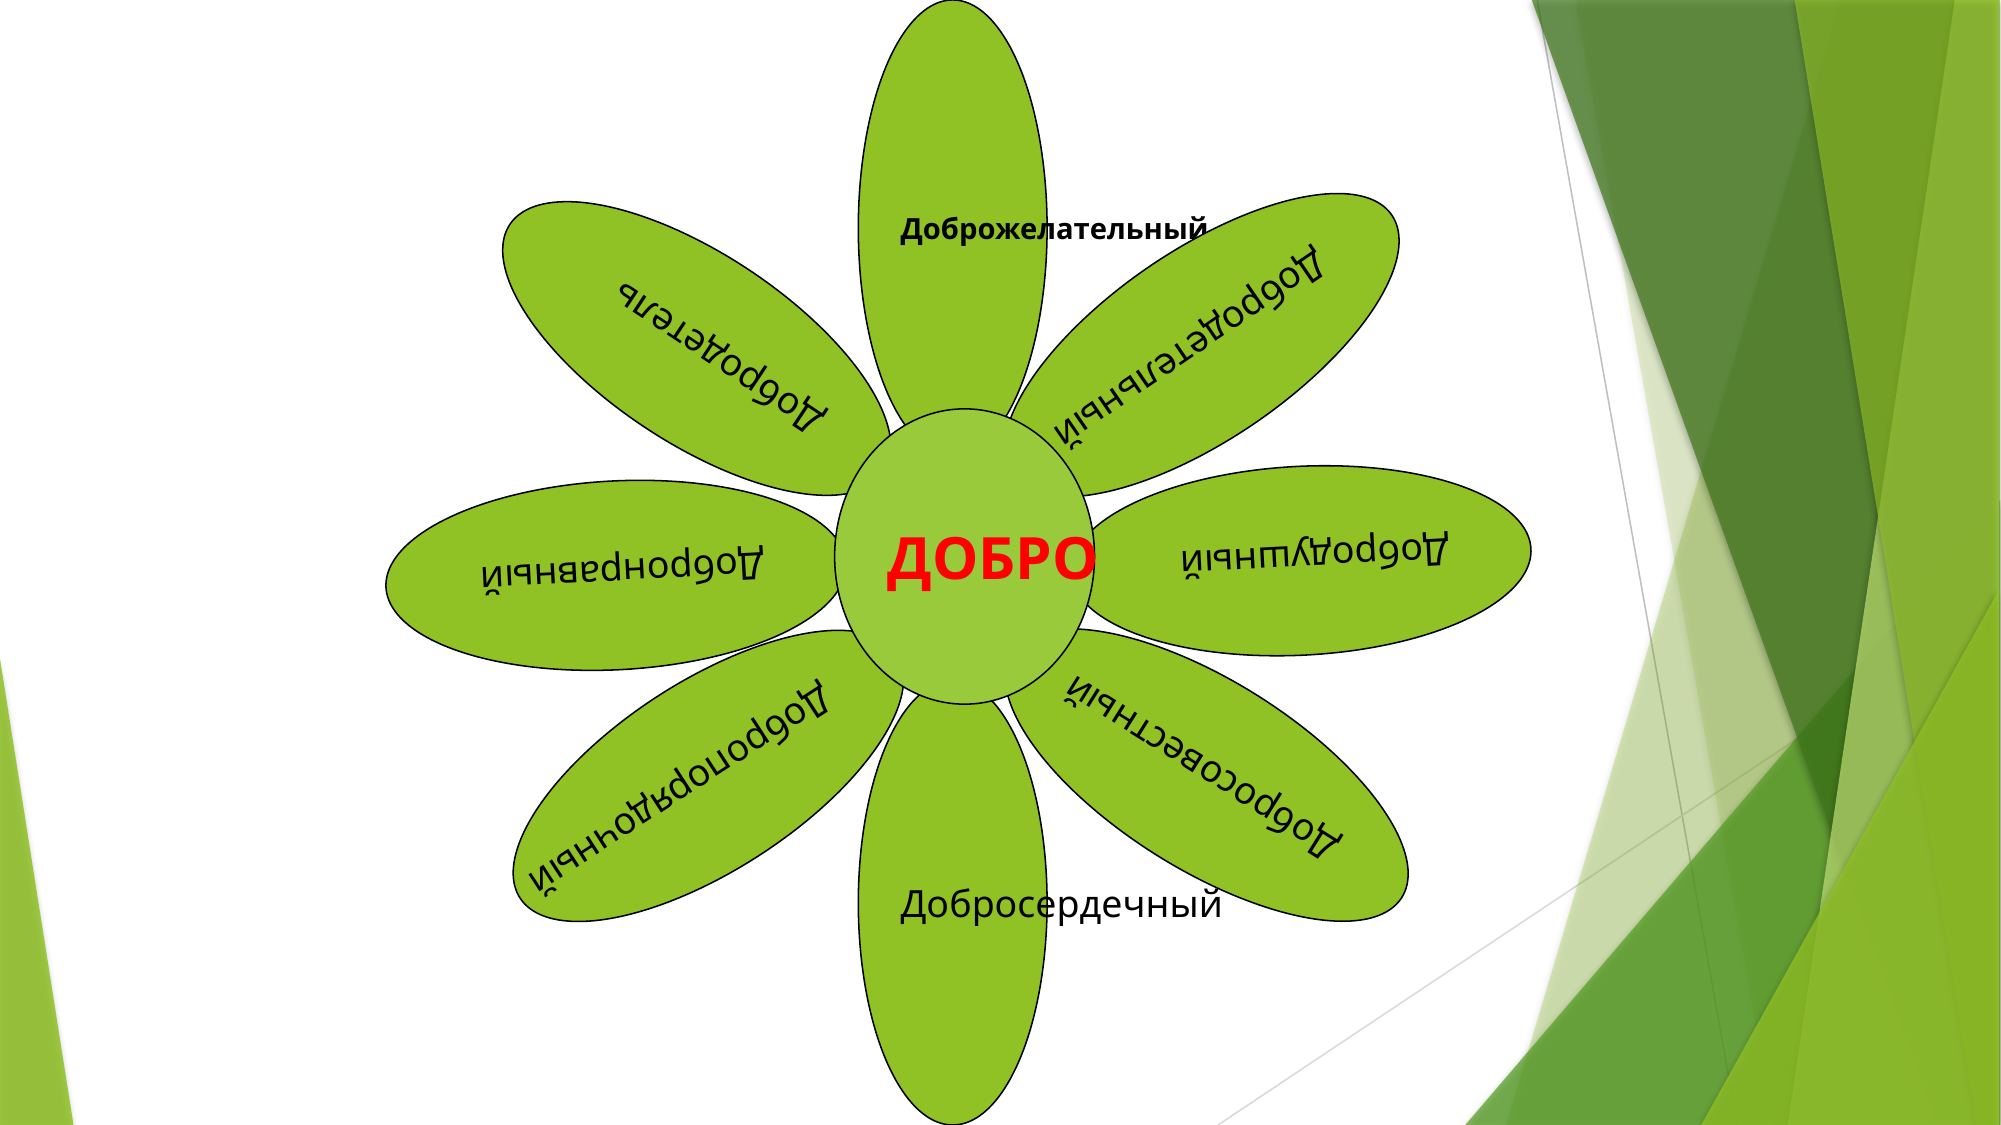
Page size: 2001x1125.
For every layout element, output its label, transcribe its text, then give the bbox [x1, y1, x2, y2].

text_box Доброжелательный [858, 0, 1048, 425]
text_box Добронравный [385, 480, 838, 671]
text_box Добросовестный [1008, 629, 1409, 922]
text_box Добродетель [502, 201, 890, 496]
text_box Добродушный [1088, 465, 1531, 656]
text_box Добропорядочный [513, 630, 903, 922]
text_box Добродетельный [1010, 193, 1400, 496]
text_box Добросердечный [858, 695, 1048, 1125]
text_box ДОБРО [834, 408, 1095, 705]
